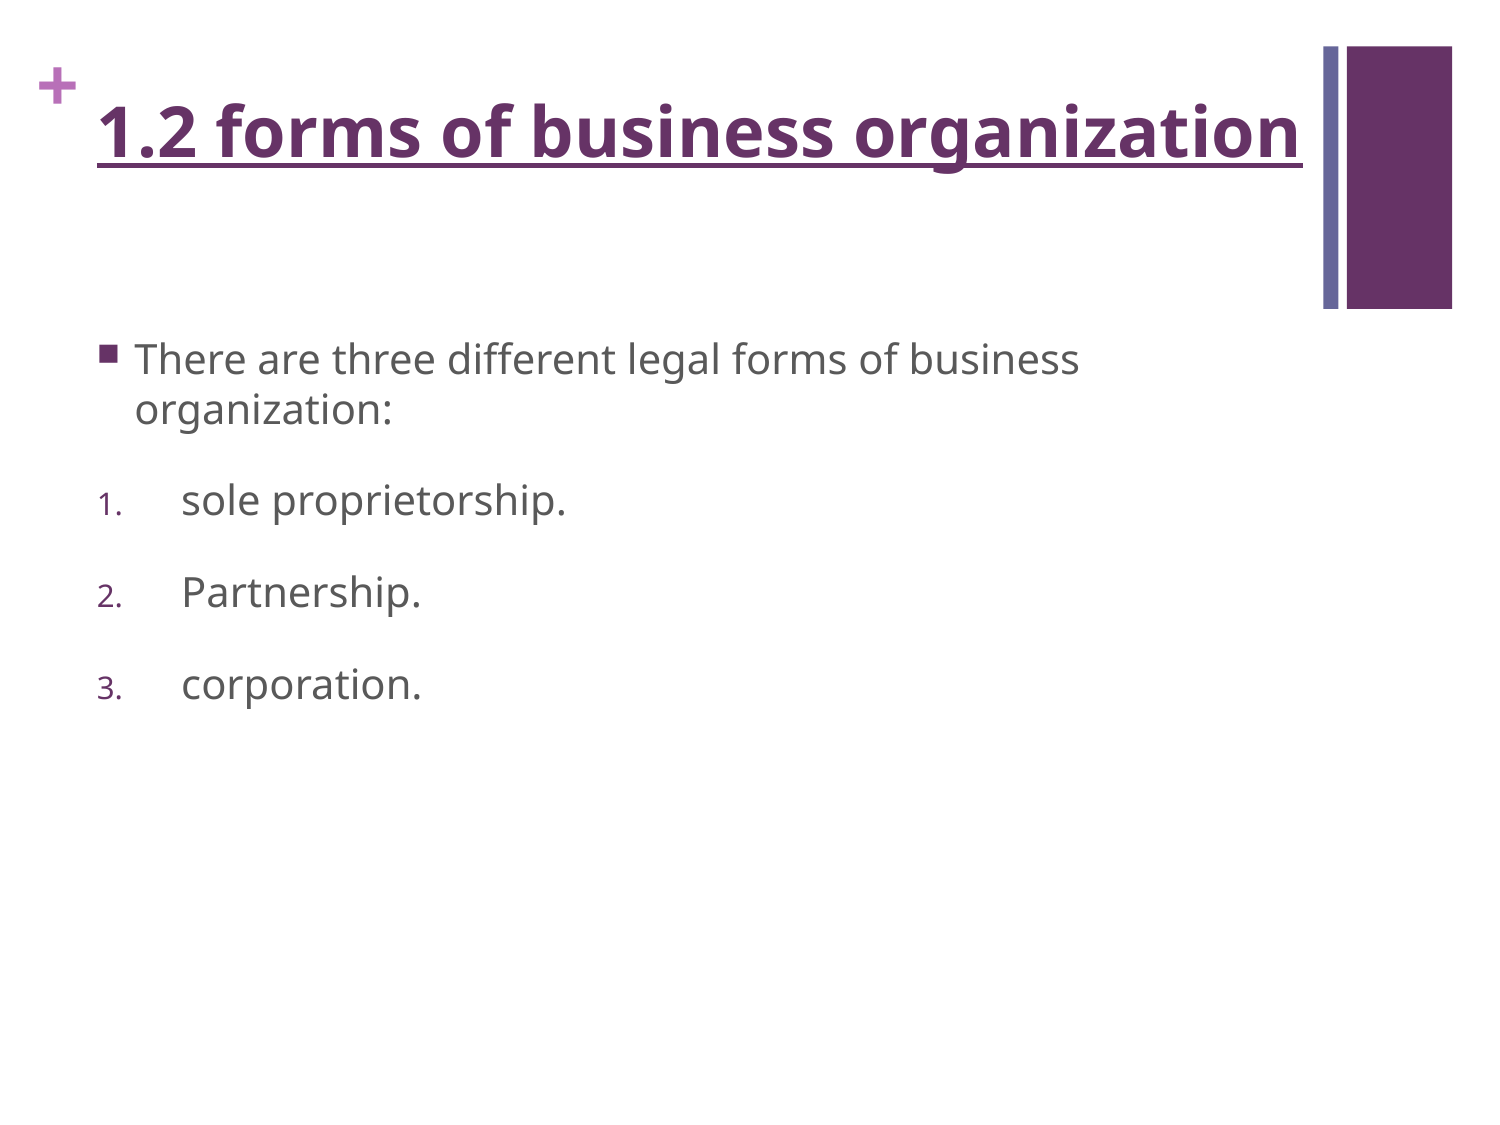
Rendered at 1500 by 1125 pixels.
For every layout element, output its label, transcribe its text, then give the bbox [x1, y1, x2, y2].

list There are three different legal forms of business organization: sole proprietorship. Partnership. corporation. [81, 324, 1322, 1005]
title 1.2 forms of business organization [81, 79, 1322, 263]
